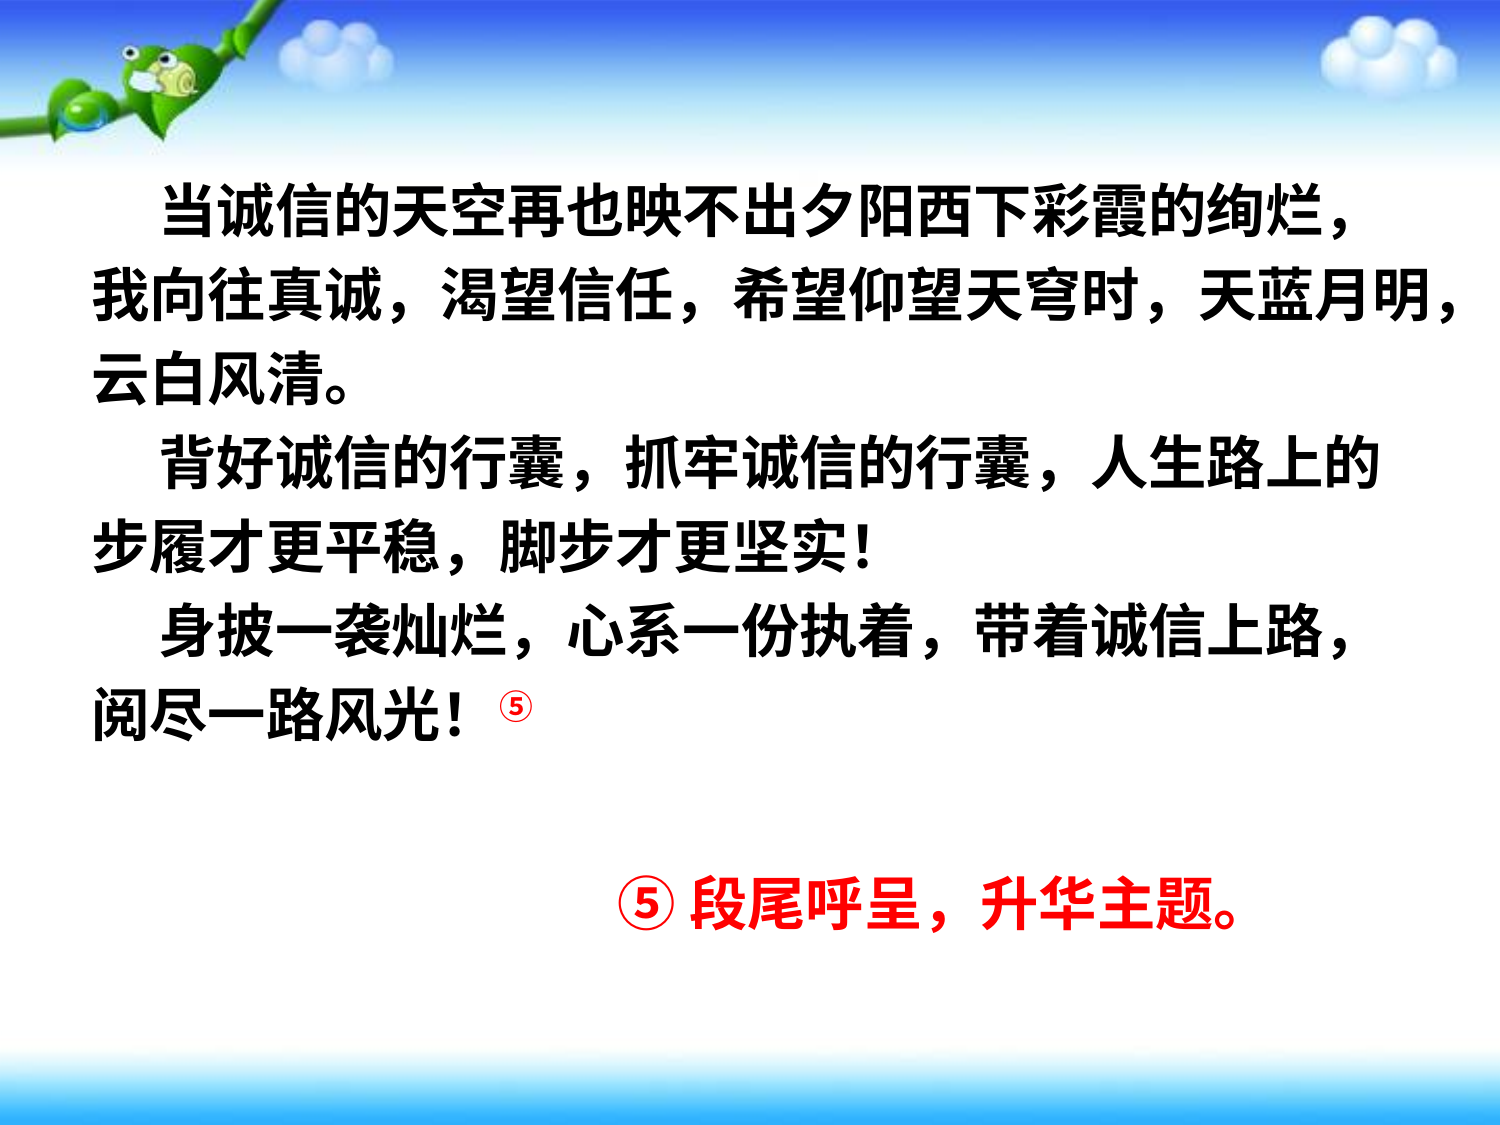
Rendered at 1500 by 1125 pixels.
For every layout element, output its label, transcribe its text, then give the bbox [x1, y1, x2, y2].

picture [0, 0, 1500, 1125]
text_box 当诚信的天空再也映不出夕阳西下彩霞的绚烂，我向往真诚，渴望信任，希望仰望天穹时，天蓝月明，云白风清。 背好诚信的行囊，抓牢诚信的行囊，人生路上的步履才更平稳，脚步才更坚实！ 身披一袭灿烂，心系一份执着，带着诚信上路，阅尽一路风光！⑤ [76, 153, 1450, 756]
text_box ⑤段尾呼呈，升华主题。 [602, 845, 1500, 945]
